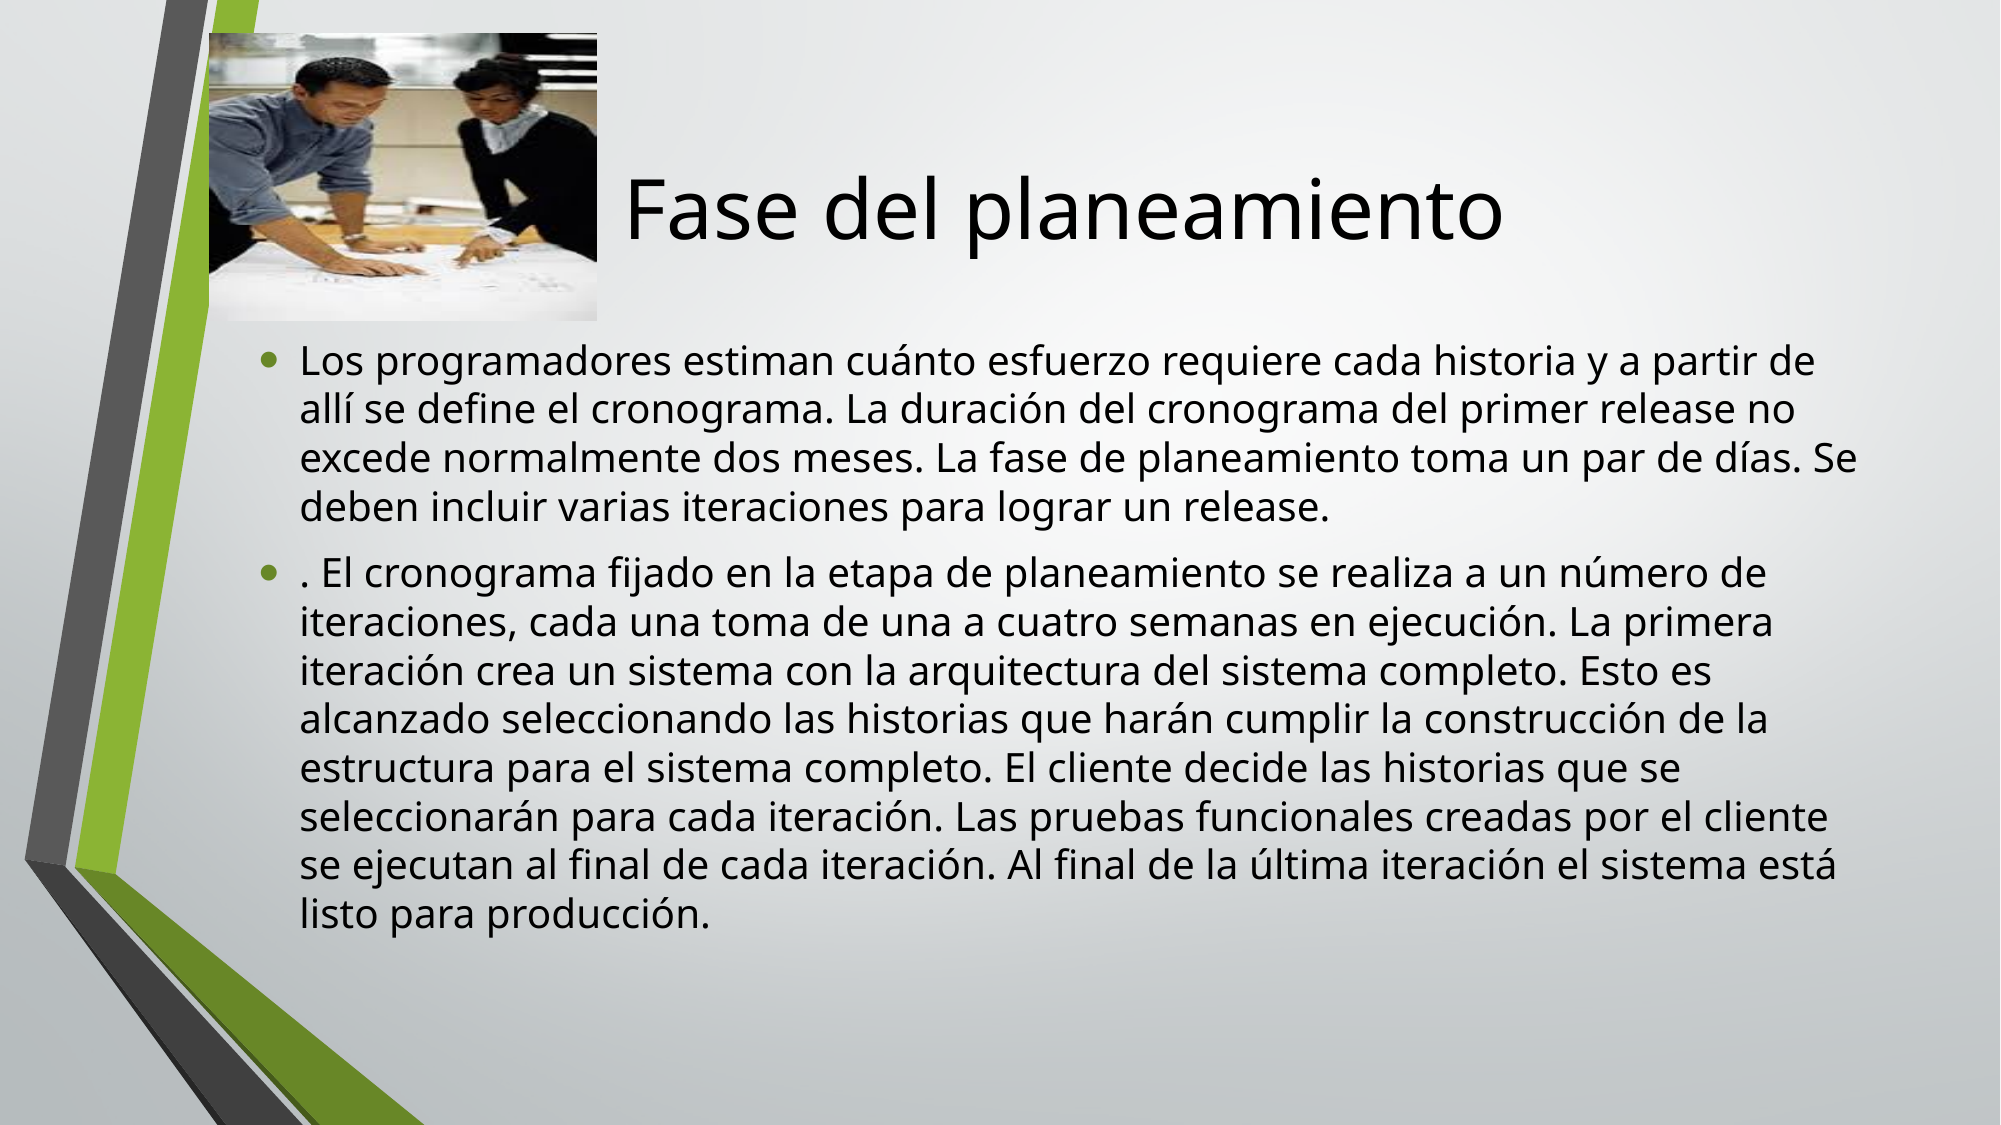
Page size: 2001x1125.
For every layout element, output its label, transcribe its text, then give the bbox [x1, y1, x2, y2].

picture [208, 33, 598, 322]
title Fase del planeamiento [598, 112, 1887, 321]
list Los programadores estiman cuánto esfuerzo requiere cada historia y a partir de allí se define el cronograma. La duración del cronograma del primer release no excede normalmente dos meses. La fase de planeamiento toma un par de días. Se deben incluir varias iteraciones para lograr un release. . El cronograma fijado en la etapa de planeamiento se realiza a un número de iteraciones, cada una toma de una a cuatro semanas en ejecución. La primera iteración crea un sistema con la arquitectura del sistema completo. Esto es alcanzado seleccionando las historias que harán cumplir la construcción de la estructura para el sistema completo. El cliente decide las historias que se seleccionarán para cada iteración. Las pruebas funcionales creadas por el cliente se ejecutan al final de cada iteración. Al final de la última iteración el sistema está listo para producción. [243, 321, 1887, 950]
